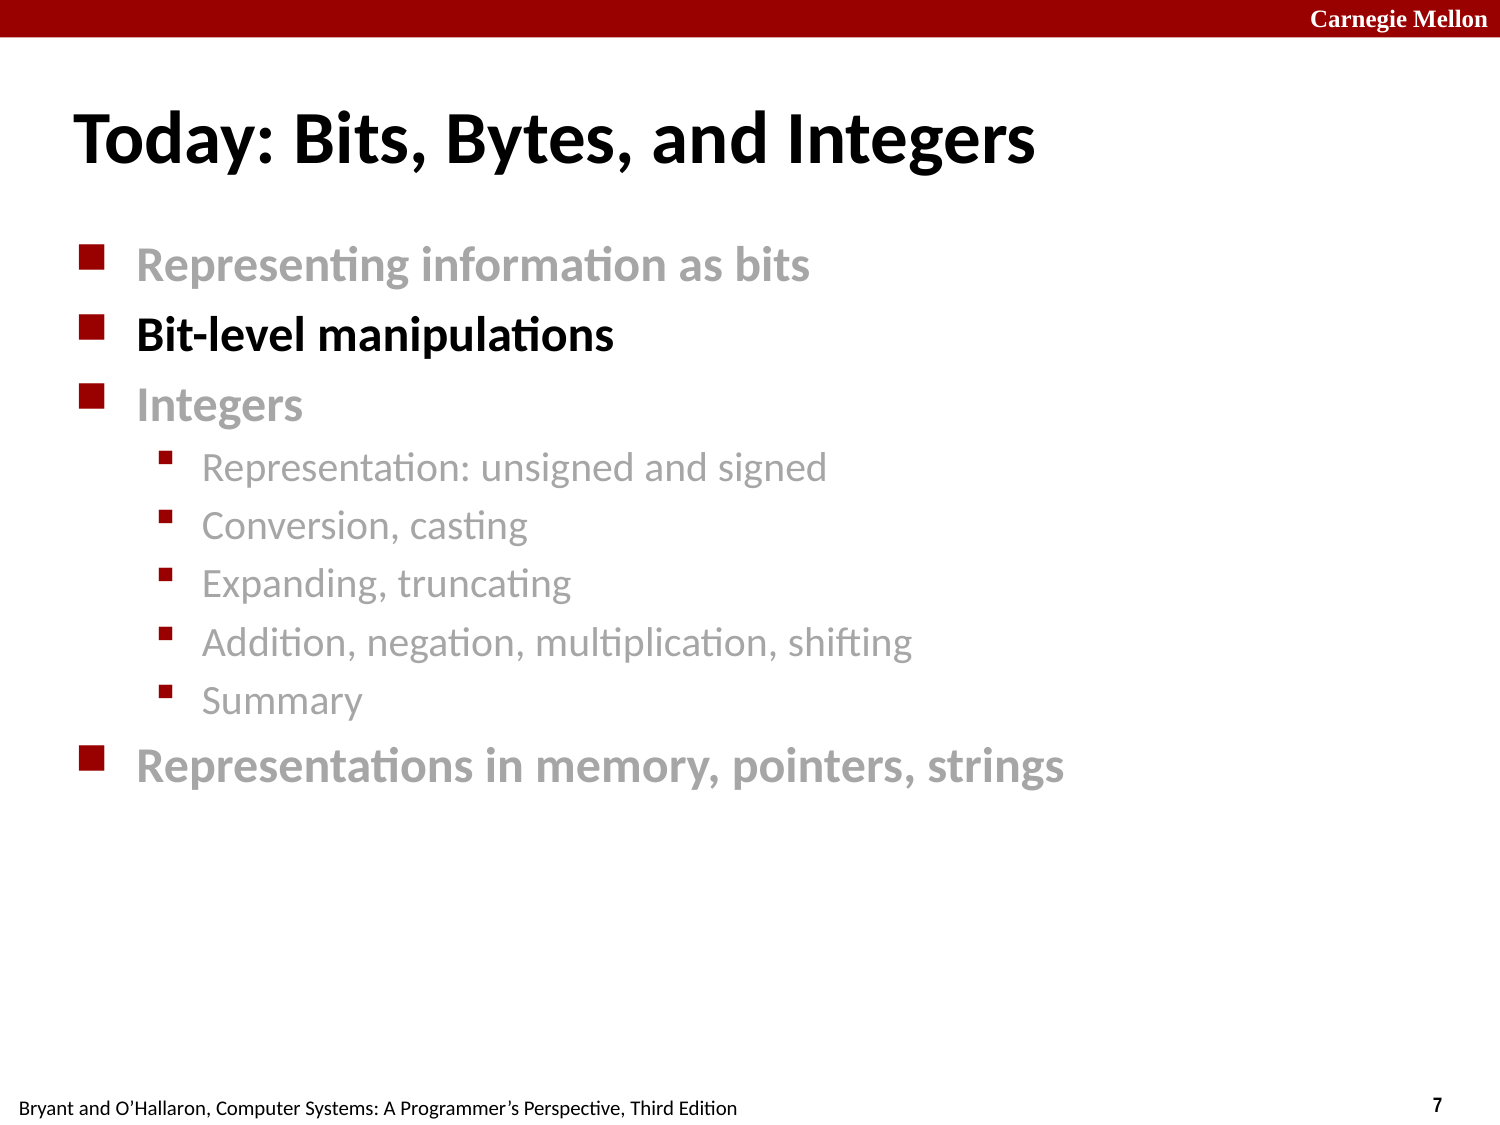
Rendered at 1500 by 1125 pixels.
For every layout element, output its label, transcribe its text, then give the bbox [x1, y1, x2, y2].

title Today: Bits, Bytes, and Integers [58, 71, 1305, 197]
list Representing information as bits Bit-level manipulations Integers Representation: unsigned and signed Conversion, casting Expanding, truncating Addition, negation, multiplication, shifting Summary Representations in memory, pointers, strings [64, 223, 1361, 1040]
